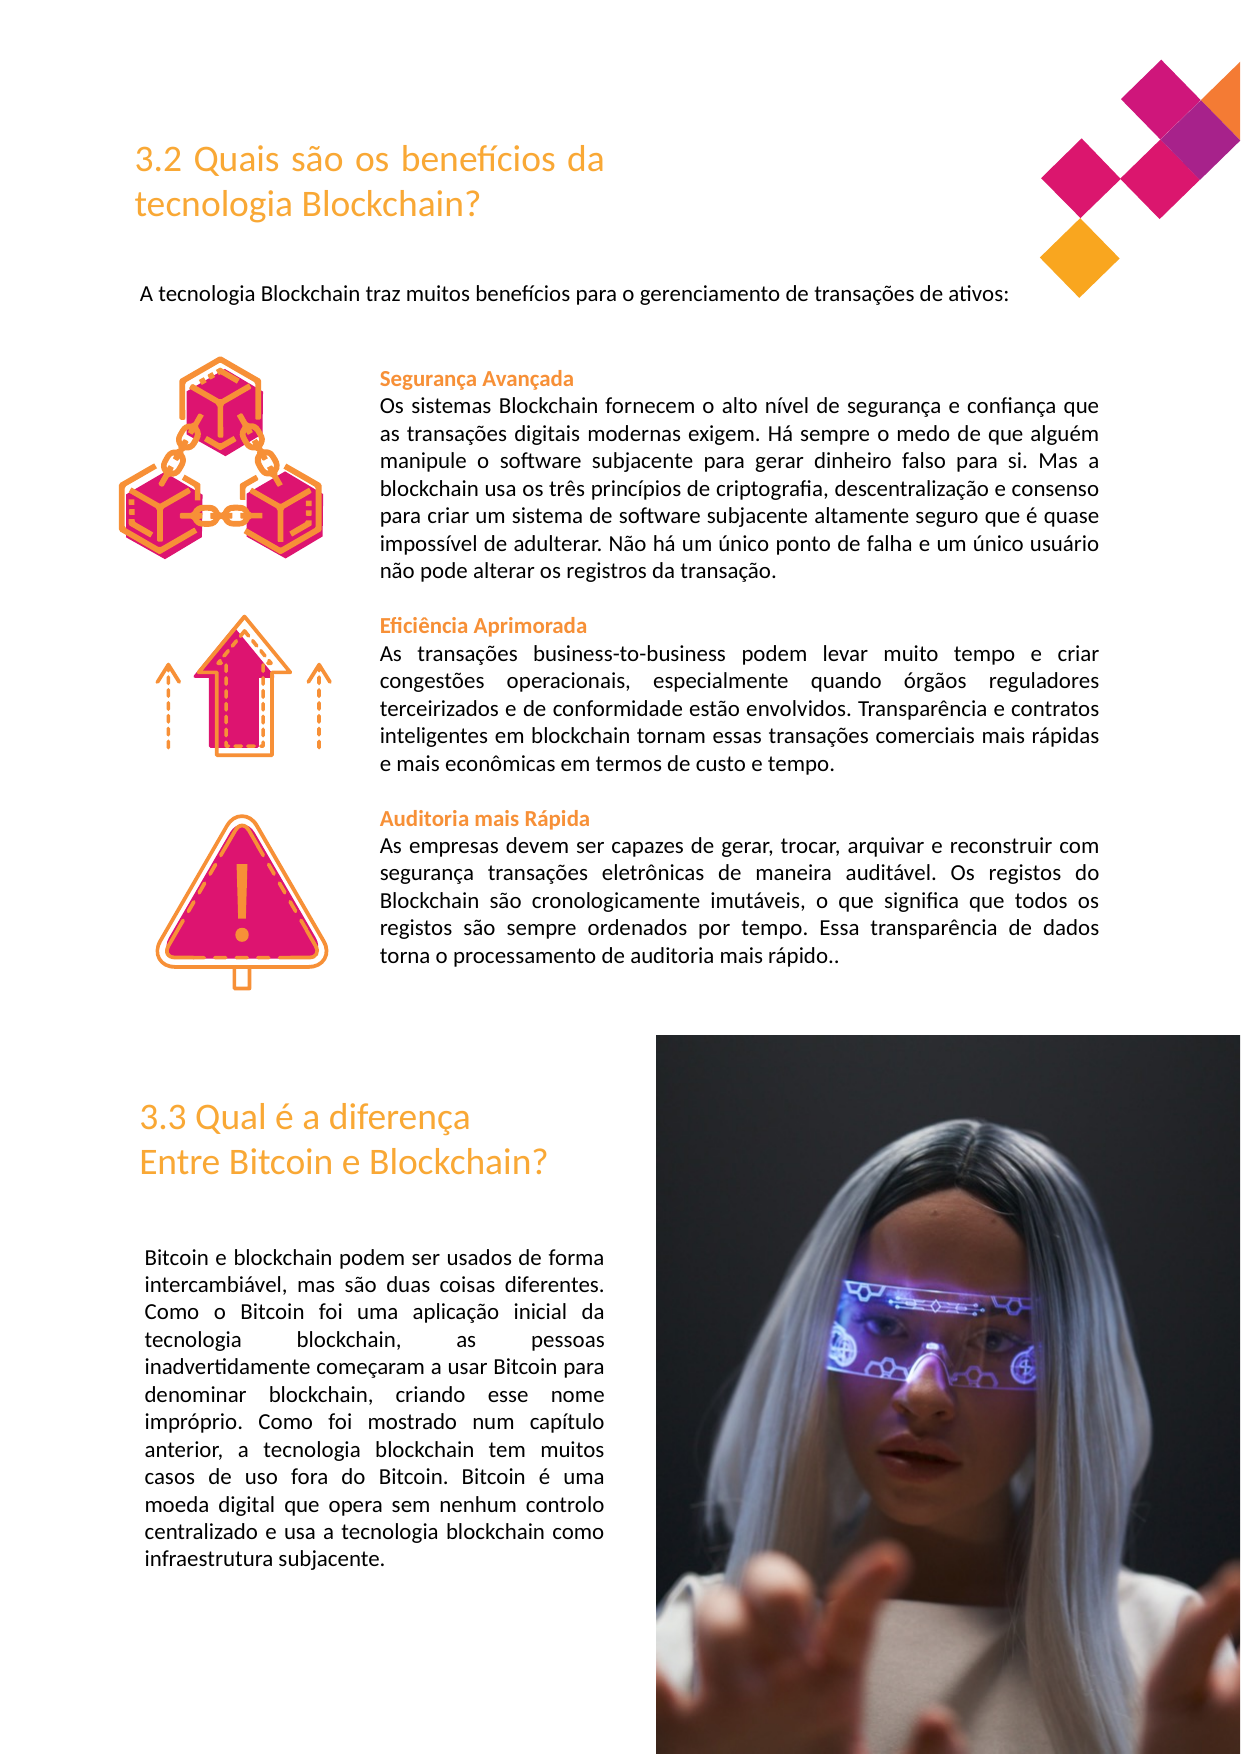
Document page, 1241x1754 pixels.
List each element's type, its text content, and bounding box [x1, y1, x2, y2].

text_box Segurança Avançada Os sistemas Blockchain fornecem o alto nível de segurança e confiança que as transações digitais modernas exigem. Há sempre o medo de que alguém manipule o software subjacente para gerar dinheiro falso para si. Mas a blockchain usa os três princípios de criptografia, descentralização e consenso para criar um sistema de software subjacente altamente seguro que é quase impossível de adulterar. Não há um único ponto de falha e um único usuário não pode alterar os registros da transação. Eficiência Aprimorada As transações business-to-business podem levar muito tempo e criar congestões operacionais, especialmente quando órgãos reguladores terceirizados e de conformidade estão envolvidos. Transparência e contratos inteligentes em blockchain tornam essas transações comerciais mais rápidas e mais econômicas em termos de custo e tempo. Auditoria mais Rápida As empresas devem ser capazes de gerar, trocar, arquivar e reconstruir com segurança transações eletrônicas de maneira auditável. Os registos do Blockchain são cronologicamente imutáveis, o que significa que todos os registos são sempre ordenados por tempo. Essa transparência de dados torna o processamento de auditoria mais rápido.. [364, 356, 1116, 1116]
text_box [118, 356, 324, 560]
picture [656, 1035, 1241, 1754]
text_box 3.2 Quais são os benefícios da tecnologia Blockchain? [119, 126, 620, 205]
text_box Bitcoin e blockchain podem ser usados de forma intercambiável, mas são duas coisas diferentes. Como o Bitcoin foi uma aplicação inicial da tecnologia blockchain, as pessoas inadvertidamente começaram a usar Bitcoin para denominar blockchain, criando esse nome impróprio. Como foi mostrado num capítulo anterior, a tecnologia blockchain tem muitos casos de uso fora do Bitcoin. Bitcoin é uma moeda digital que opera sem nenhum controlo centralizado e usa a tecnologia blockchain como infraestrutura subjacente. [129, 1234, 620, 1730]
text_box 3.3 Qual é a diferença Entre Bitcoin e Blockchain? [124, 1084, 633, 1274]
text_box A tecnologia Blockchain traz muitos benefícios para o gerenciamento de transações de ativos: [124, 270, 1116, 314]
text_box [155, 814, 329, 991]
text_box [155, 614, 332, 757]
